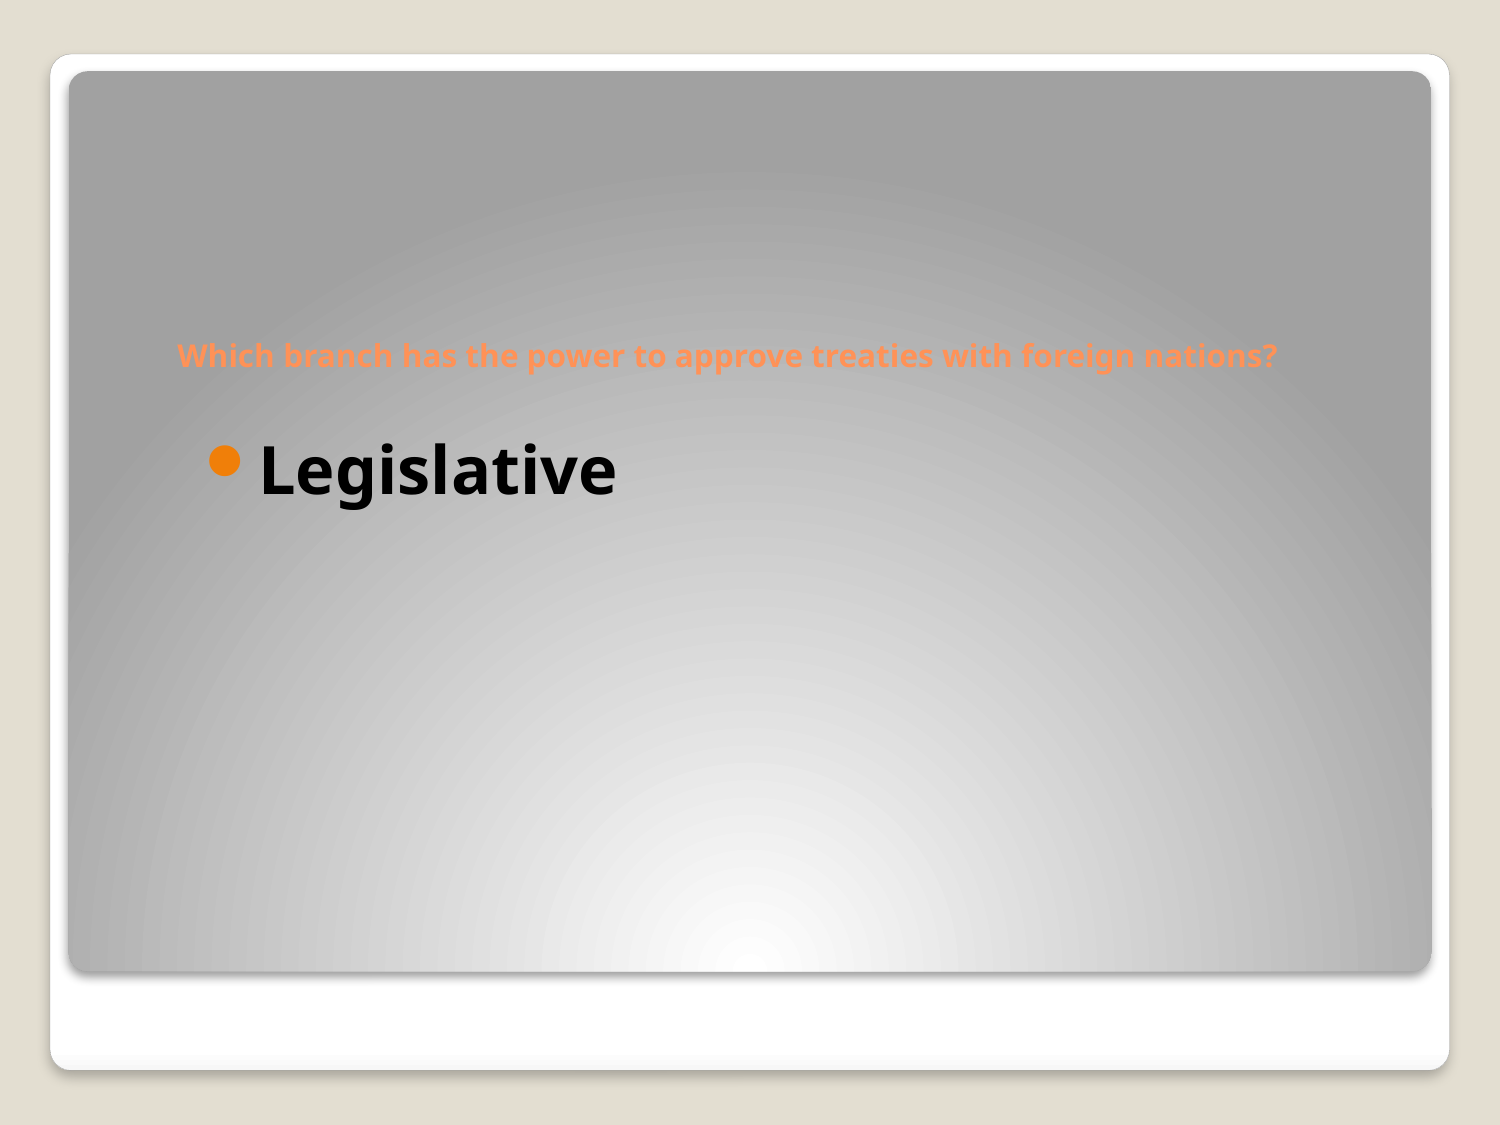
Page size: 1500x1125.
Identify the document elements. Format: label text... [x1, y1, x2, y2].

list Legislative [174, 412, 1287, 650]
title Which branch has the power to approve treaties with foreign nations? [162, 299, 1315, 382]
